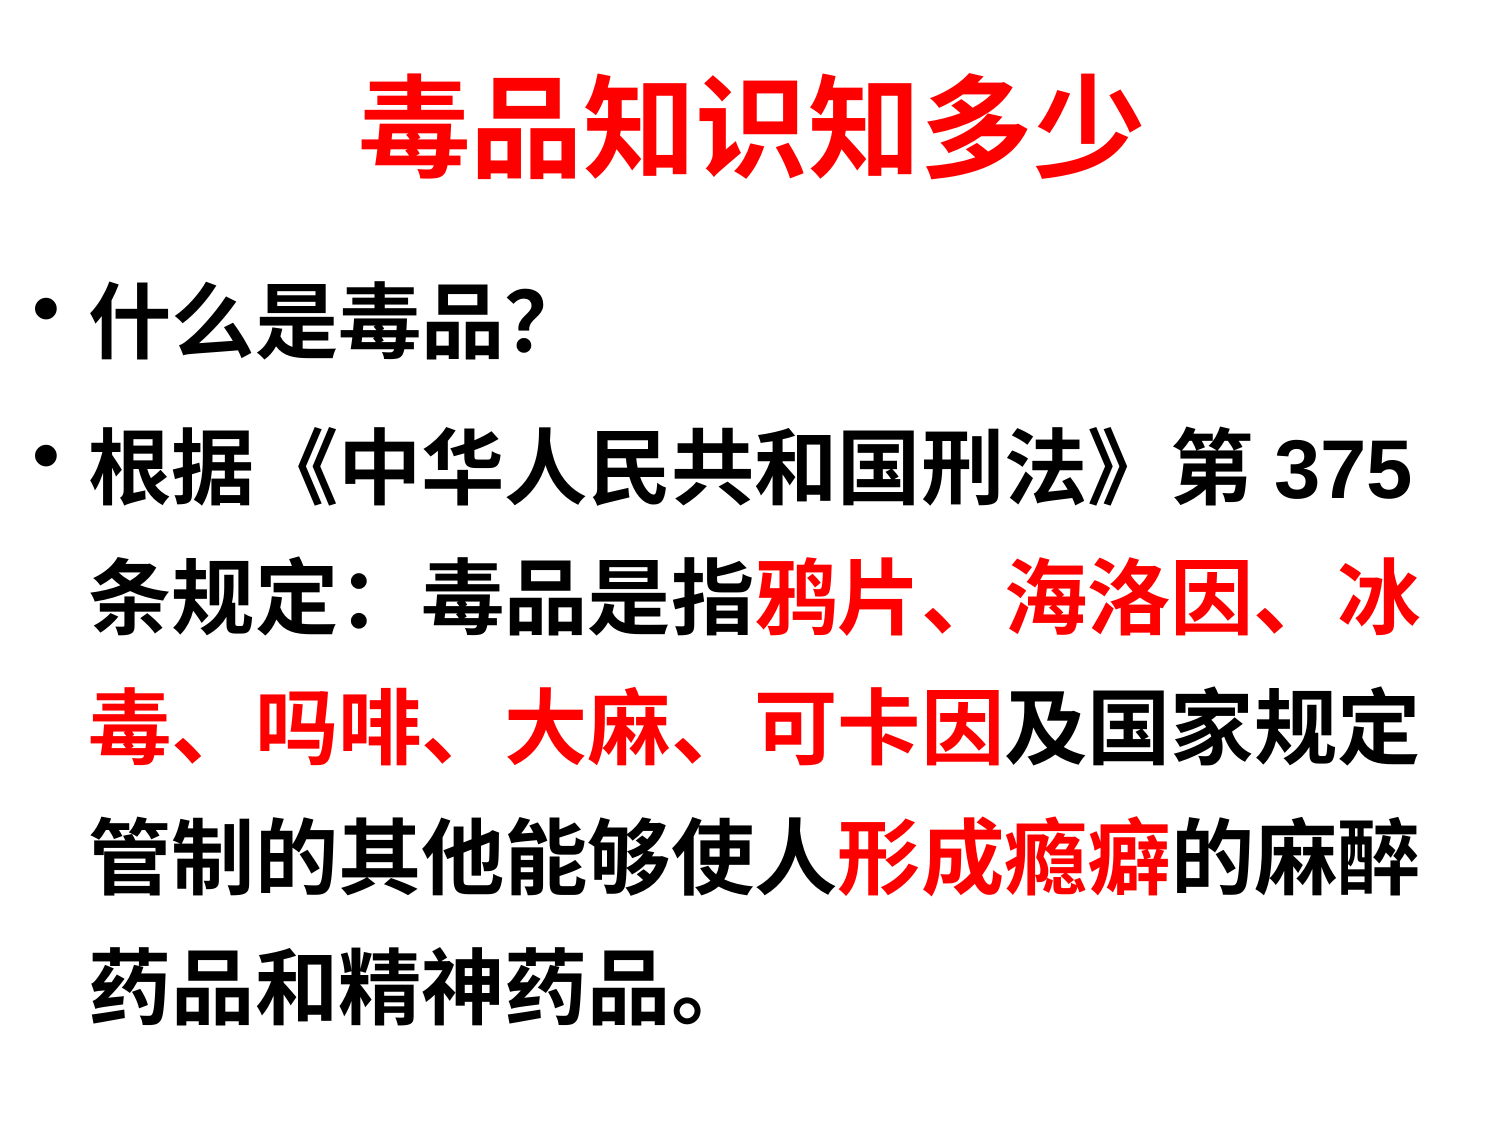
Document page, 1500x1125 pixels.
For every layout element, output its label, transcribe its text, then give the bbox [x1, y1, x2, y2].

title 毒品知识知多少 [76, 30, 1428, 219]
list 什么是毒品？ 根据《中华人民共和国刑法》第375条规定：毒品是指鸦片、海洛因、冰毒、吗啡、大麻、可卡因及国家规定管制的其他能够使人形成瘾癖的麻醉药品和精神药品。 [17, 231, 1460, 1052]
